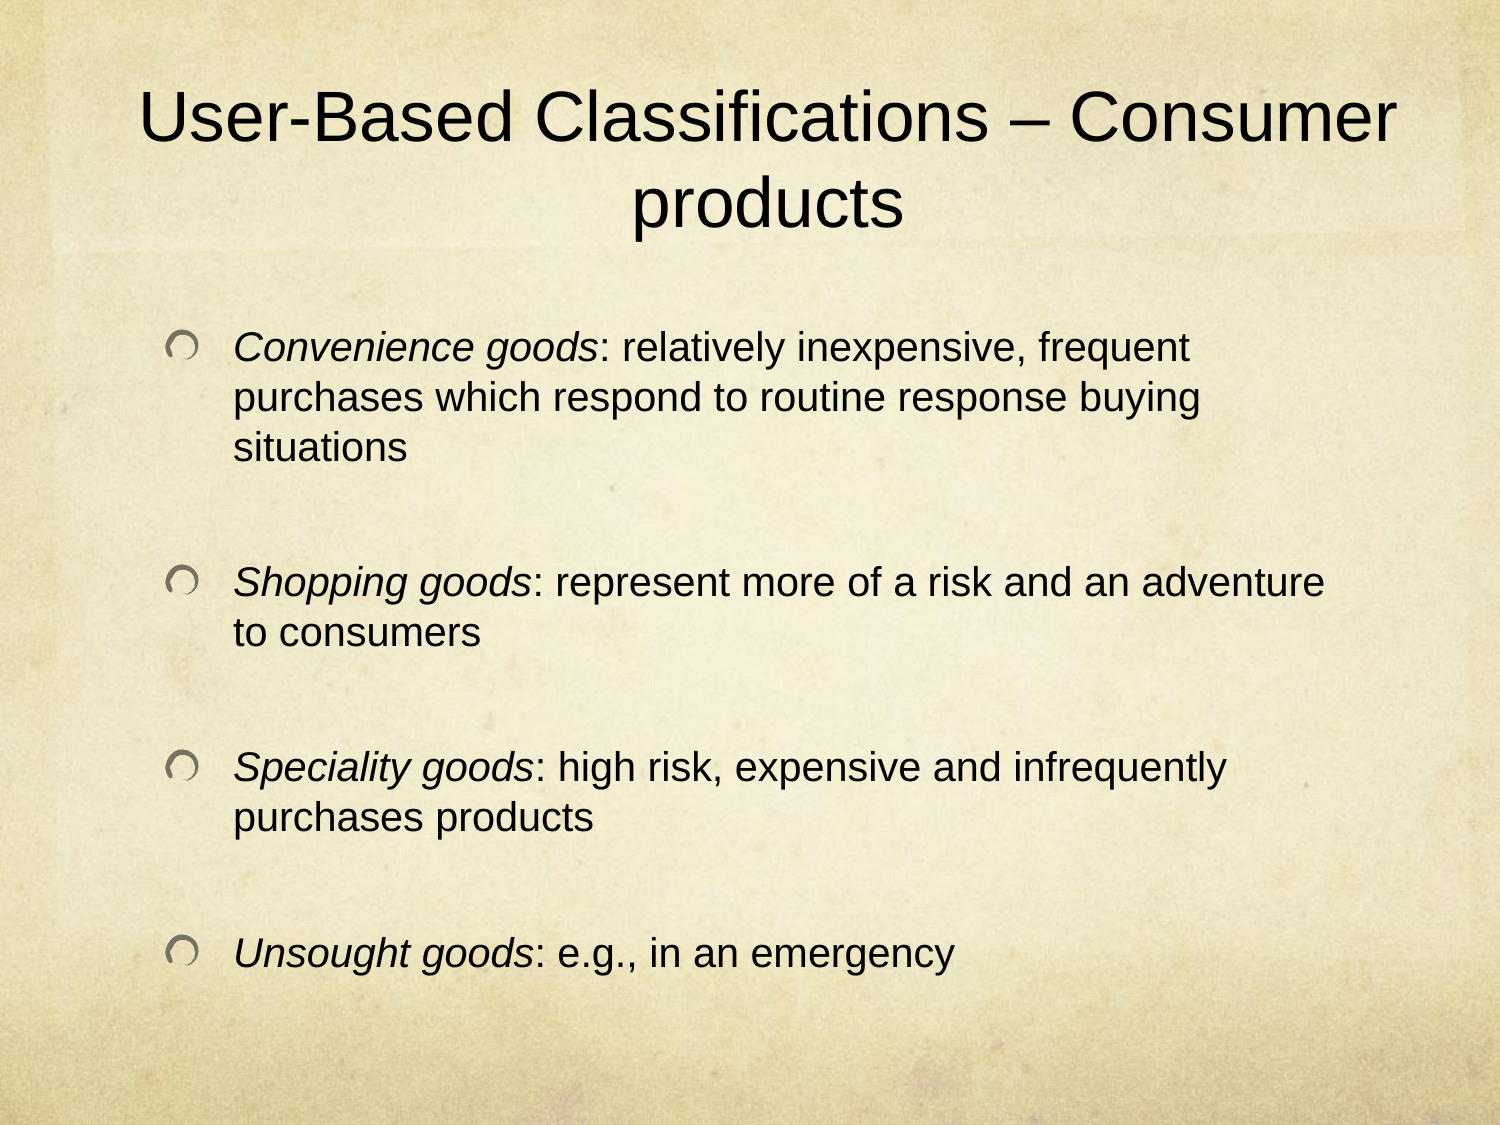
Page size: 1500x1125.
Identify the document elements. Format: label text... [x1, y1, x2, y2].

title User-Based Classifications – Consumer products [112, 62, 1425, 250]
picture [0, 0, 1500, 1125]
list Convenience goods: relatively inexpensive, frequent purchases which respond to routine response buying situations Shopping goods: represent more of a risk and an adventure to consumers Speciality goods: high risk, expensive and infrequently purchases products Unsought goods: e.g., in an emergency [150, 312, 1375, 988]
